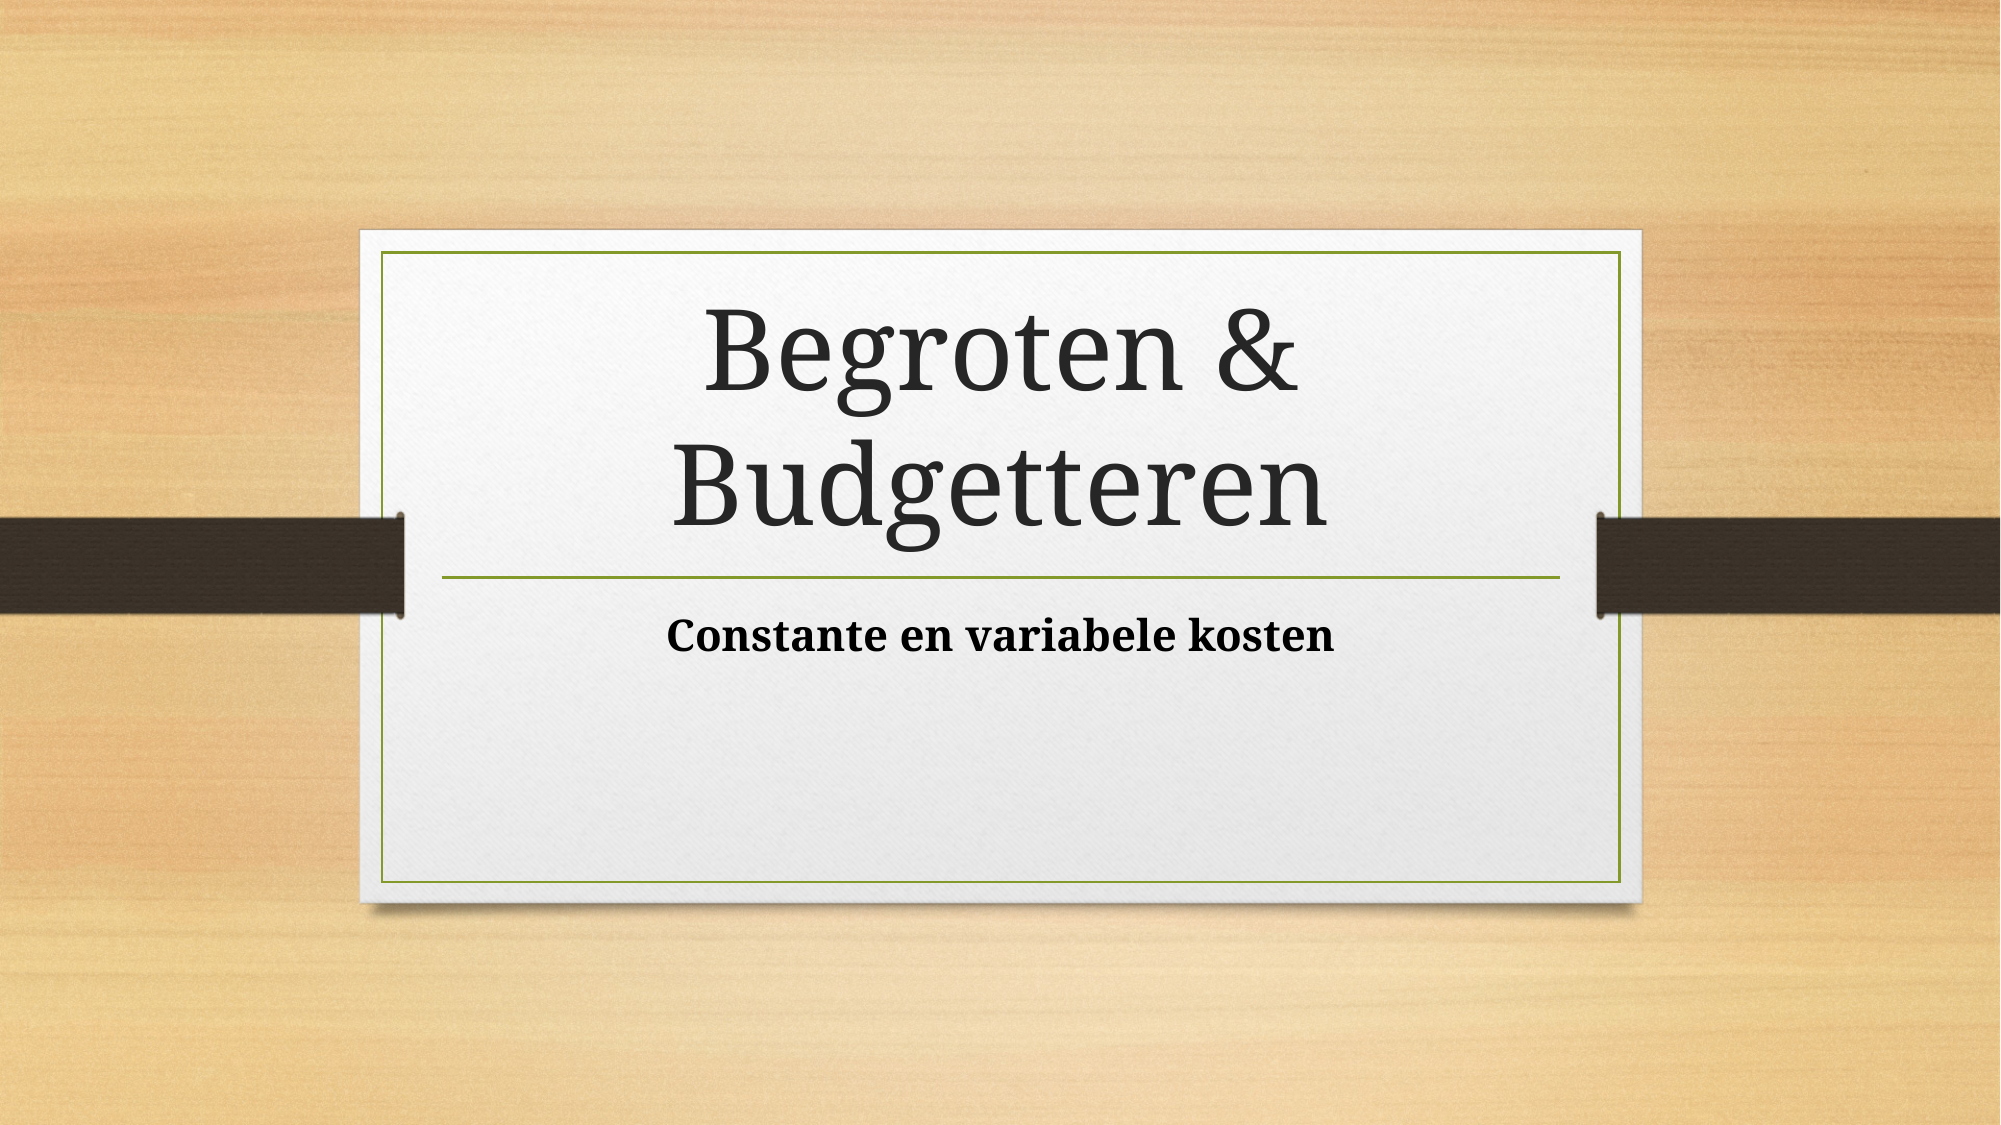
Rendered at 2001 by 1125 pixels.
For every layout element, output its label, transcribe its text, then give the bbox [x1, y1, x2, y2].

subtitle Constante en variabele kosten [441, 600, 1560, 817]
title Begroten & Budgetteren [441, 306, 1560, 556]
picture [0, 0, 2001, 1125]
